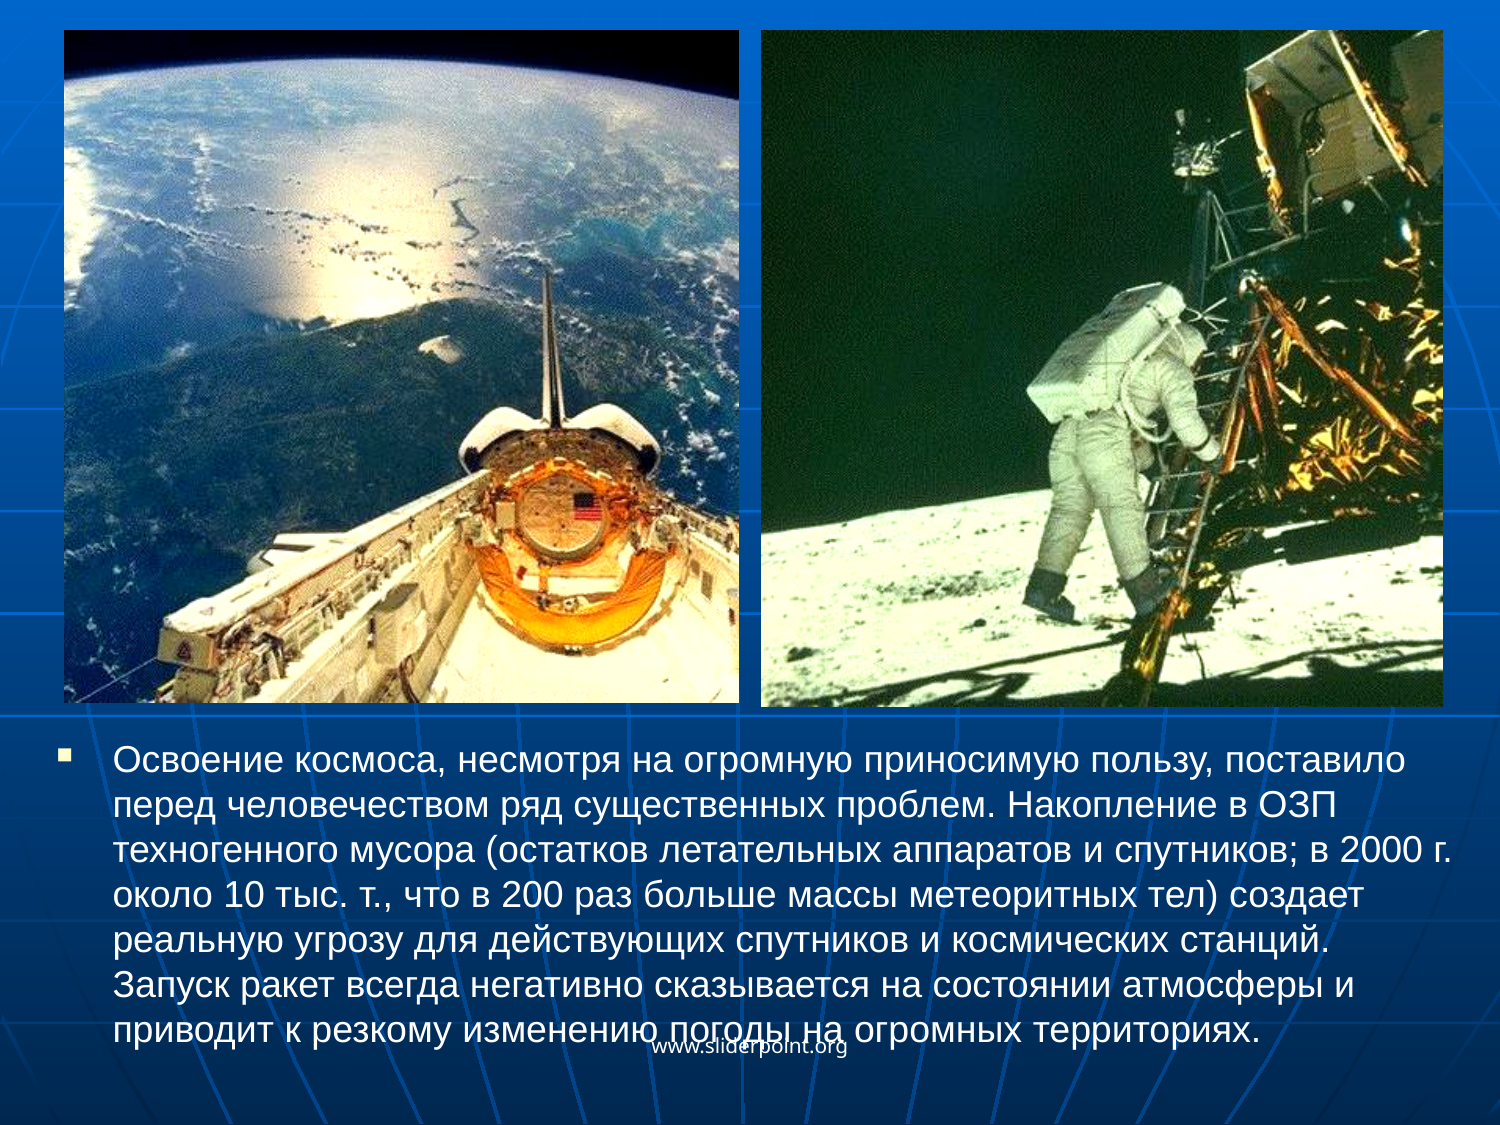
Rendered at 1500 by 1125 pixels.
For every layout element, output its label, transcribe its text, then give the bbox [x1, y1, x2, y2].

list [761, 30, 1443, 707]
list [64, 30, 739, 704]
list Освоение космоса, несмотря на огромную приносимую пользу, поставило перед человечеством ряд существенных проблем. Накопление в ОЗП техногенного мусора (остатков летательных аппаратов и спутников; в 2000 г. около 10 тыс. т., что в 200 раз больше массы метеоритных тел) создает реальную угрозу для действующих спутников и космических станций. Запуск ракет всегда негативно сказывается на состоянии атмосферы и приводит к резкому изменению погоды на огромных территориях. [40, 727, 1471, 1083]
footer www.sliderpoint.org [512, 1024, 988, 1101]
